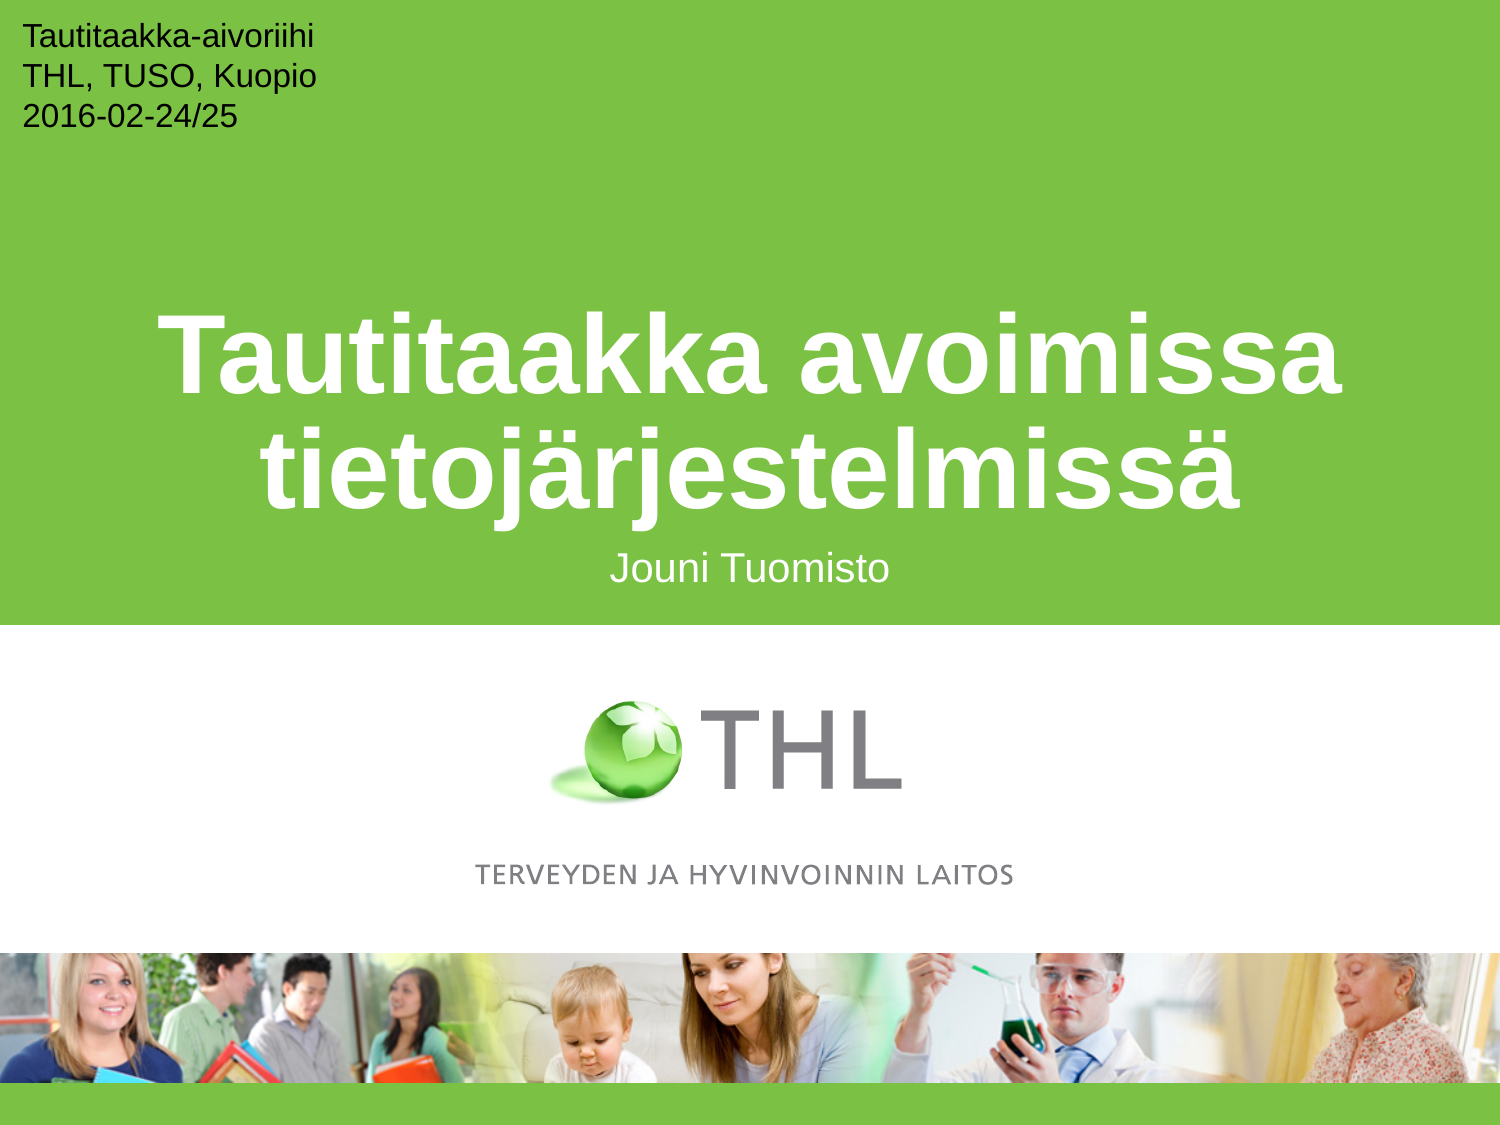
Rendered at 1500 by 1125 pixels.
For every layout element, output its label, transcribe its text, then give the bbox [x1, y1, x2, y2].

subtitle Jouni Tuomisto [76, 537, 1424, 634]
picture [512, 662, 940, 837]
title Tautitaakka avoimissa tietojärjestelmissä [29, 326, 1471, 540]
text_box Tautitaakka-aivoriihi THL, TUSO, Kuopio 2016-02-24/25 [7, 7, 333, 142]
picture [0, 953, 1500, 1083]
